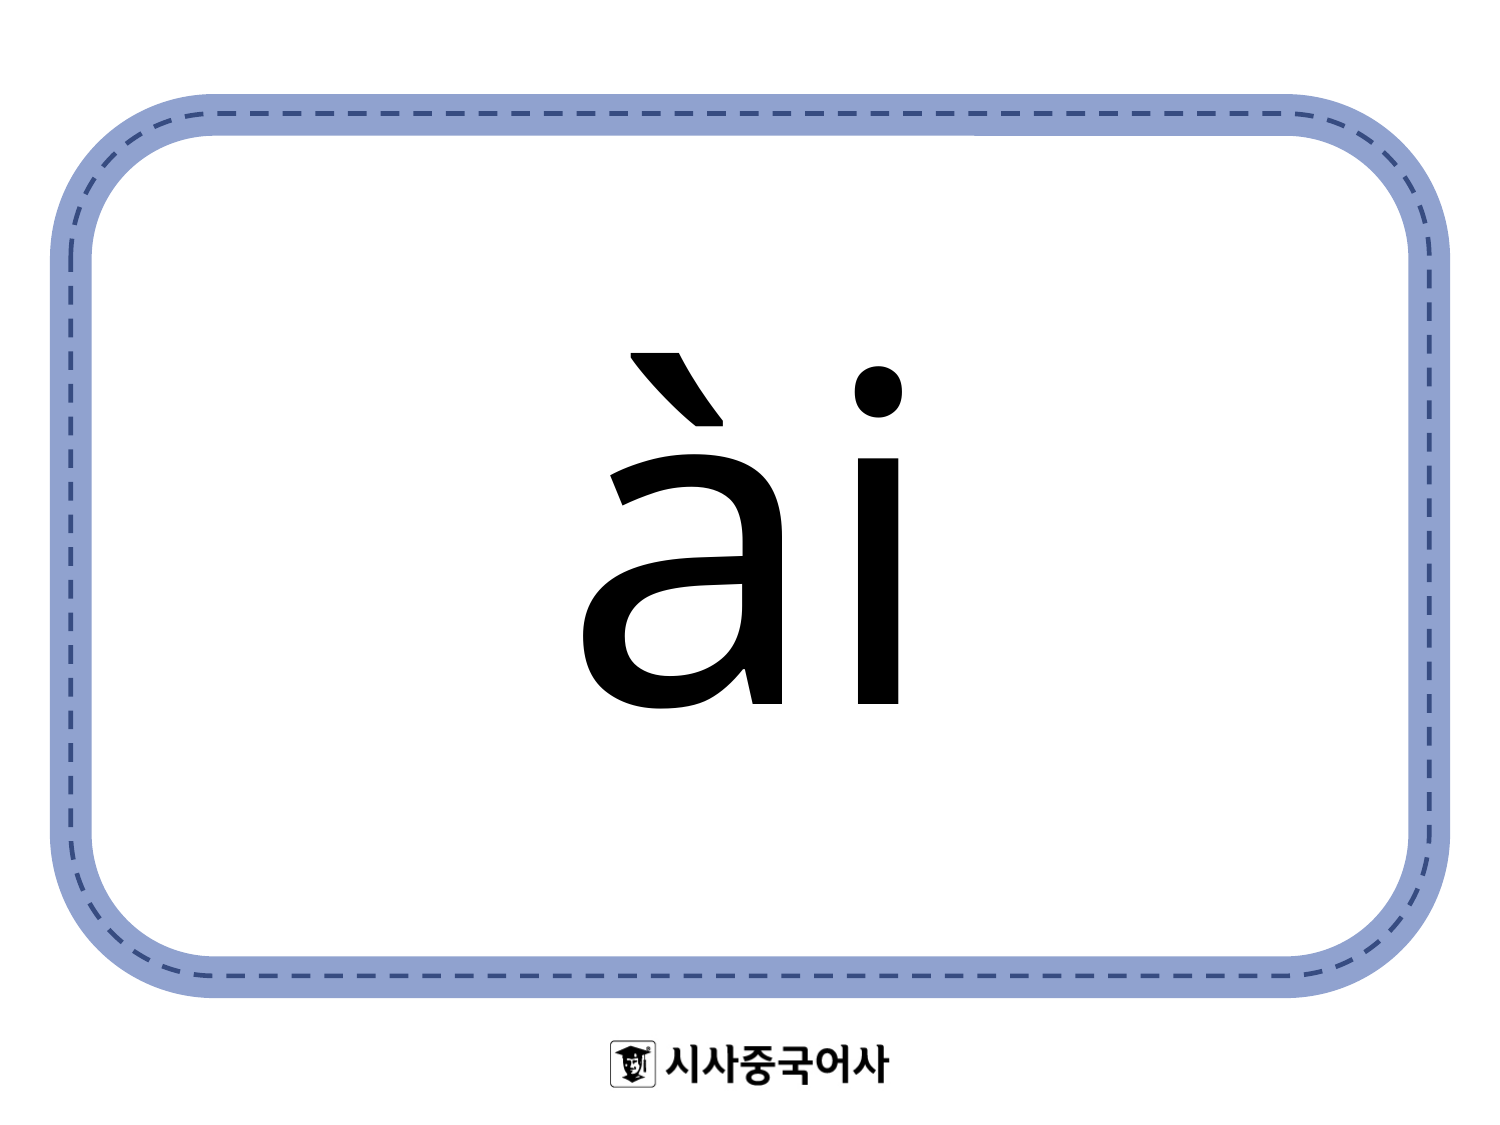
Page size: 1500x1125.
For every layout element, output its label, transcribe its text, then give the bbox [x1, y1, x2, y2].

text_box ài [145, 189, 1354, 853]
picture [602, 1034, 898, 1094]
